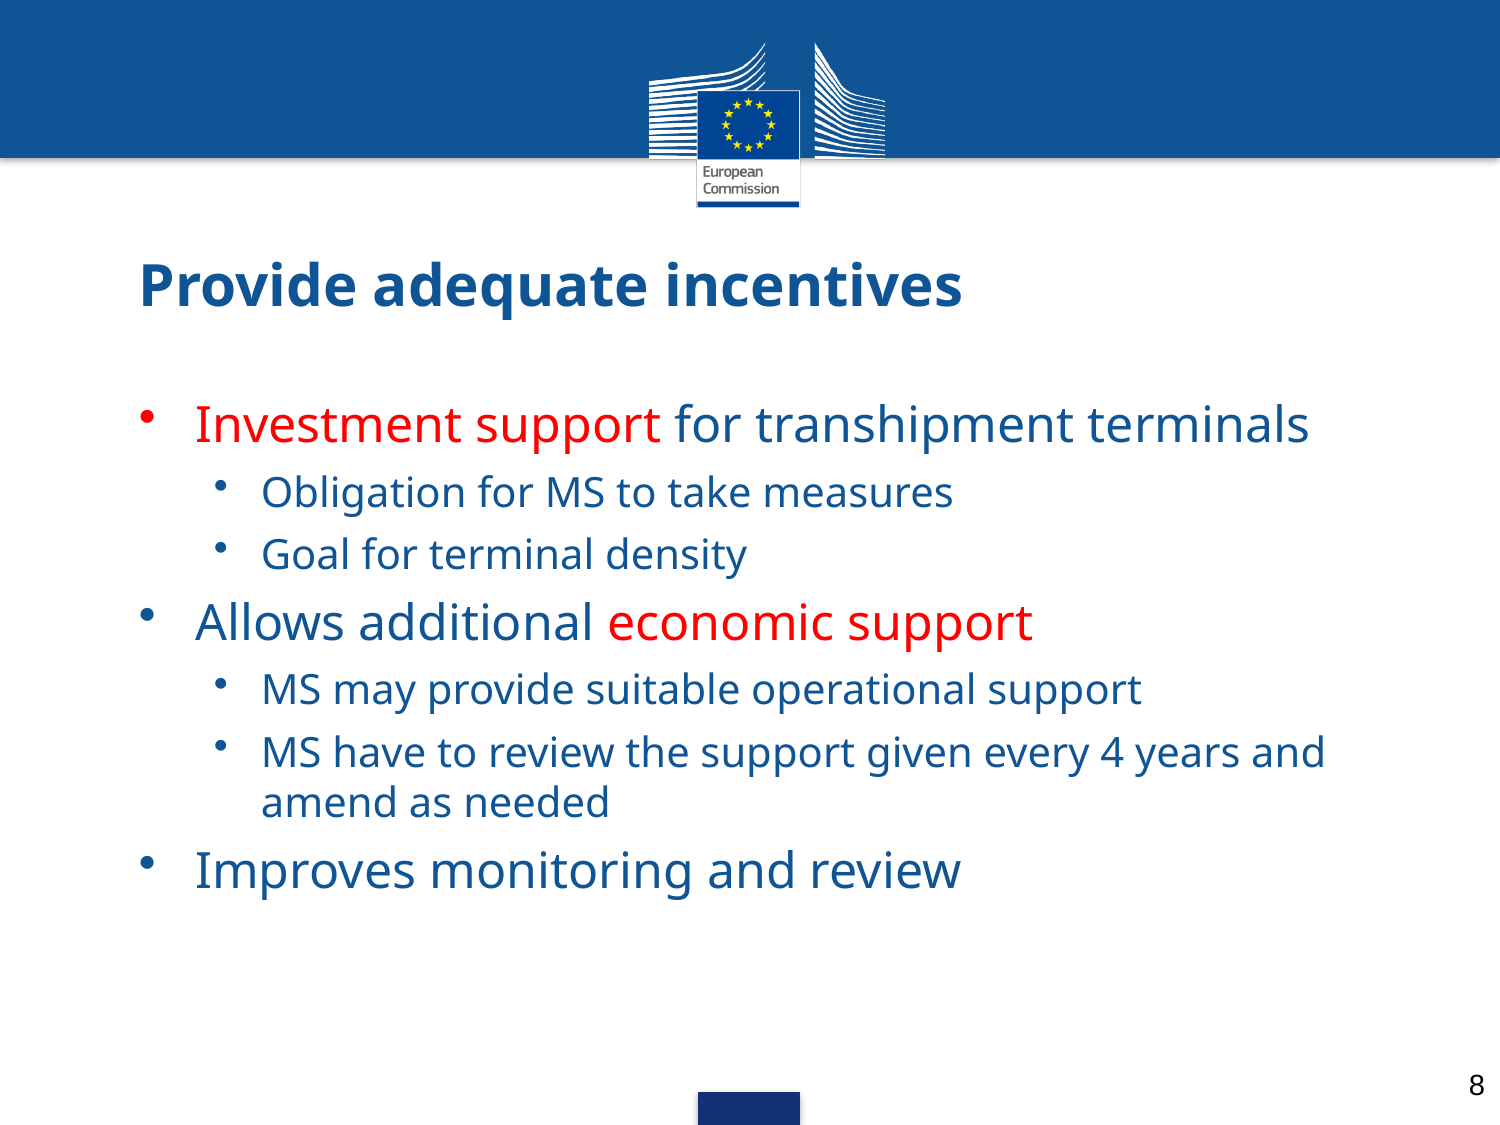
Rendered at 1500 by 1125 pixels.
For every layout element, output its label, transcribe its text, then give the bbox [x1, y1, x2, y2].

picture [649, 42, 885, 208]
list Investment support for transhipment terminals Obligation for MS to take measures Goal for terminal density Allows additional economic support MS may provide suitable operational support MS have to review the support given every 4 years and amend as needed Improves monitoring and review [123, 385, 1403, 988]
title Provide adequate incentives [64, 219, 1415, 347]
slide_number 8 [1376, 1058, 1500, 1125]
